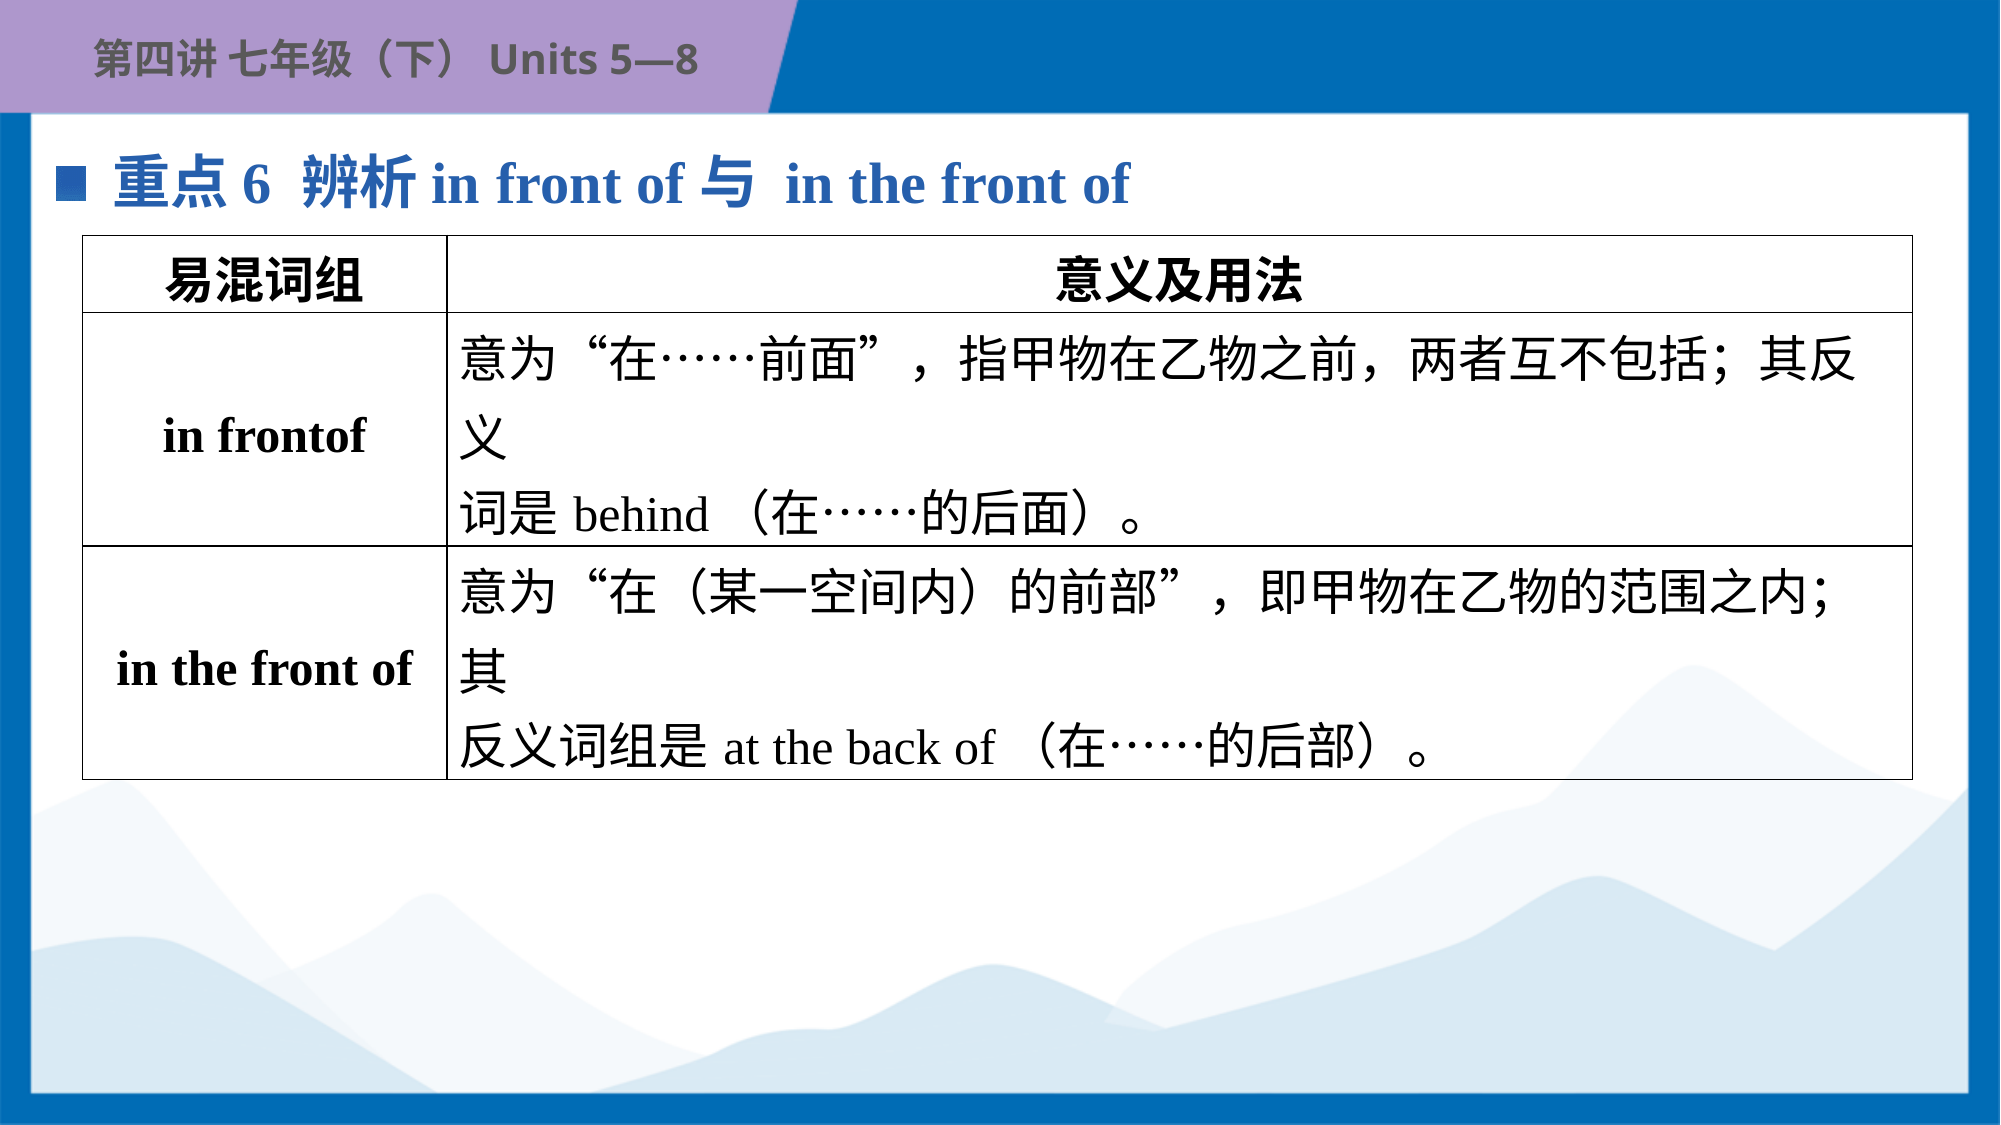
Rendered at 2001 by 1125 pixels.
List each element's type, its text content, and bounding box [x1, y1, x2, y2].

table_cell in frontof [83, 313, 446, 545]
picture [0, 0, 2000, 1125]
text_box 重点6 辨析in front of与 in the front of [112, 144, 1917, 215]
table_cell 意为“在……前面”，指甲物在乙物之前，两者互不包括；其反义 词是behind（在……的后面）。 [448, 313, 1912, 545]
table_header 易混词组 [83, 236, 446, 312]
table_header 意义及用法 [448, 236, 1912, 312]
table_cell in the front of [83, 547, 446, 779]
table_cell 意为“在（某一空间内）的前部”，即甲物在乙物的范围之内；其 反义词组是at the back of（在……的后部）。 [448, 547, 1912, 779]
